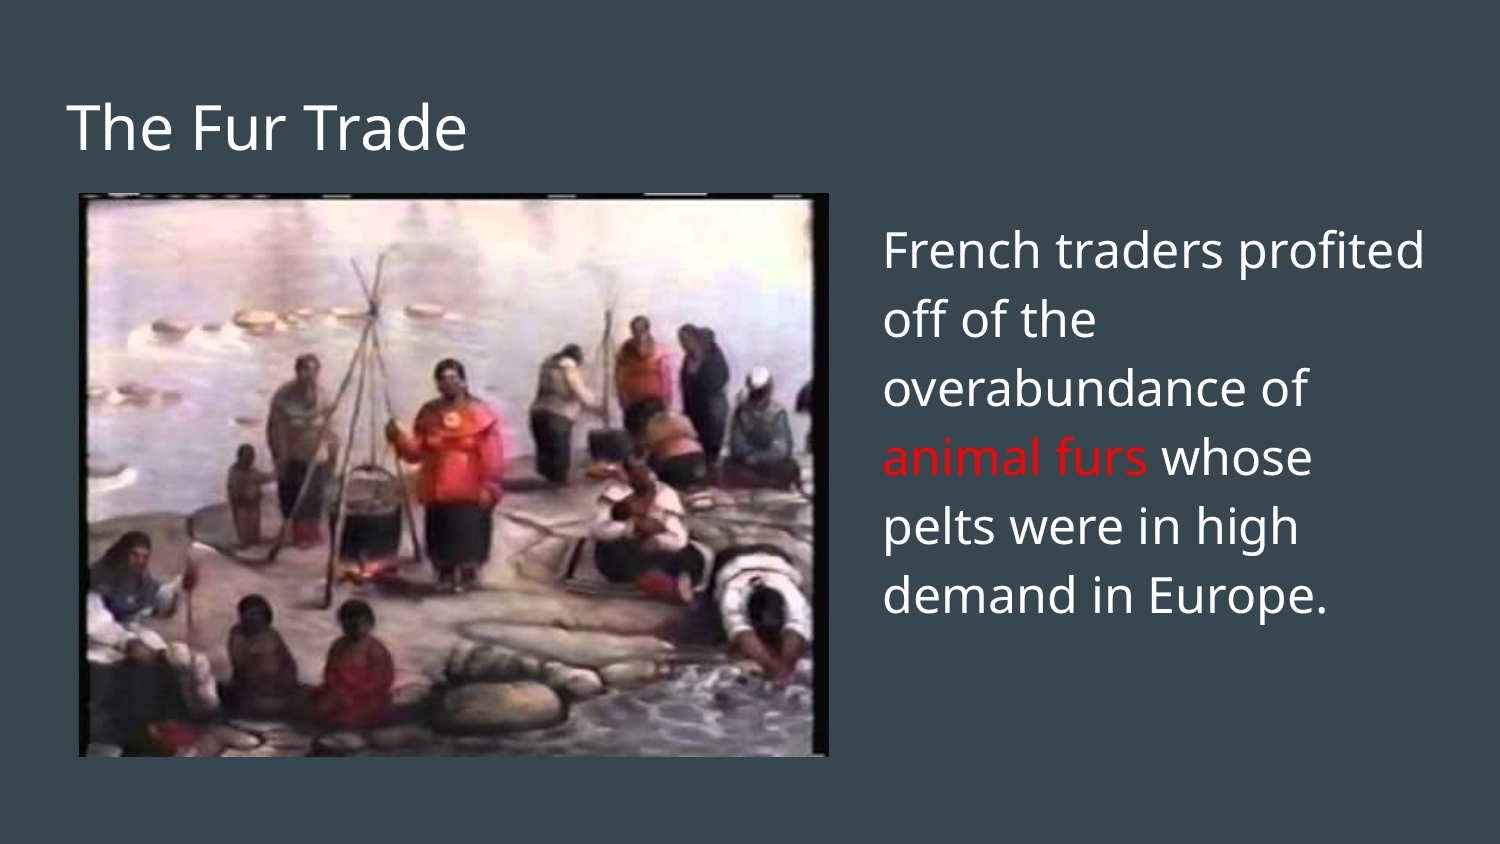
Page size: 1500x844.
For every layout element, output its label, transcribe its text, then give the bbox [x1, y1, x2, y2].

list French traders profited off of the overabundance of animal furs whose pelts were in high demand in Europe. [829, 194, 1449, 756]
text_box [78, 193, 829, 757]
title The Fur Trade [51, 72, 1449, 167]
